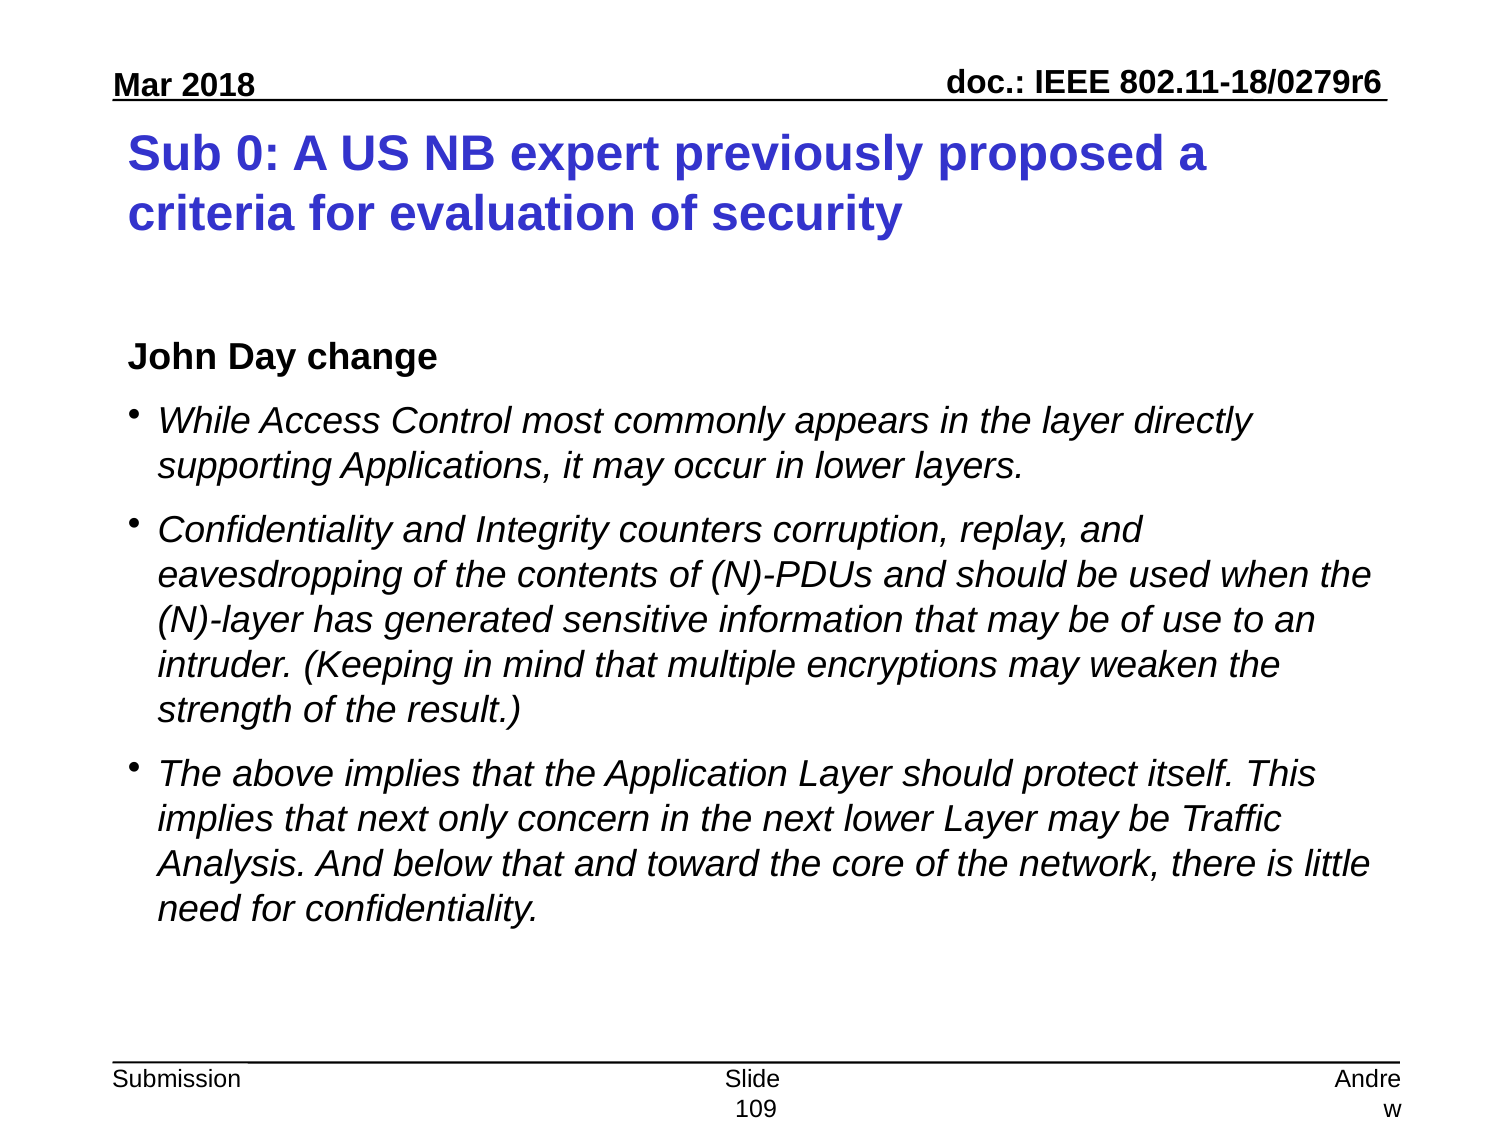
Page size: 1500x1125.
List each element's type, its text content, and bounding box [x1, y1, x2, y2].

title Sub 0: A US NB expert previously proposed a criteria for evaluation of security [112, 112, 1388, 288]
footer Andrew Myles, Cisco [1320, 1061, 1402, 1093]
slide_number Slide 109 [709, 1061, 803, 1093]
list John Day change While Access Control most commonly appears in the layer directly supporting Applications, it may occur in lower layers. Confidentiality and Integrity counters corruption, replay, and eavesdropping of the contents of (N)-PDUs and should be used when the (N)-layer has generated sensitive information that may be of use to an intruder. (Keeping in mind that multiple encryptions may weaken the strength of the result.) The above implies that the Application Layer should protect itself. This implies that next only concern in the next lower Layer may be Traffic Analysis. And below that and toward the core of the network, there is little need for confidentiality. [112, 324, 1388, 1000]
